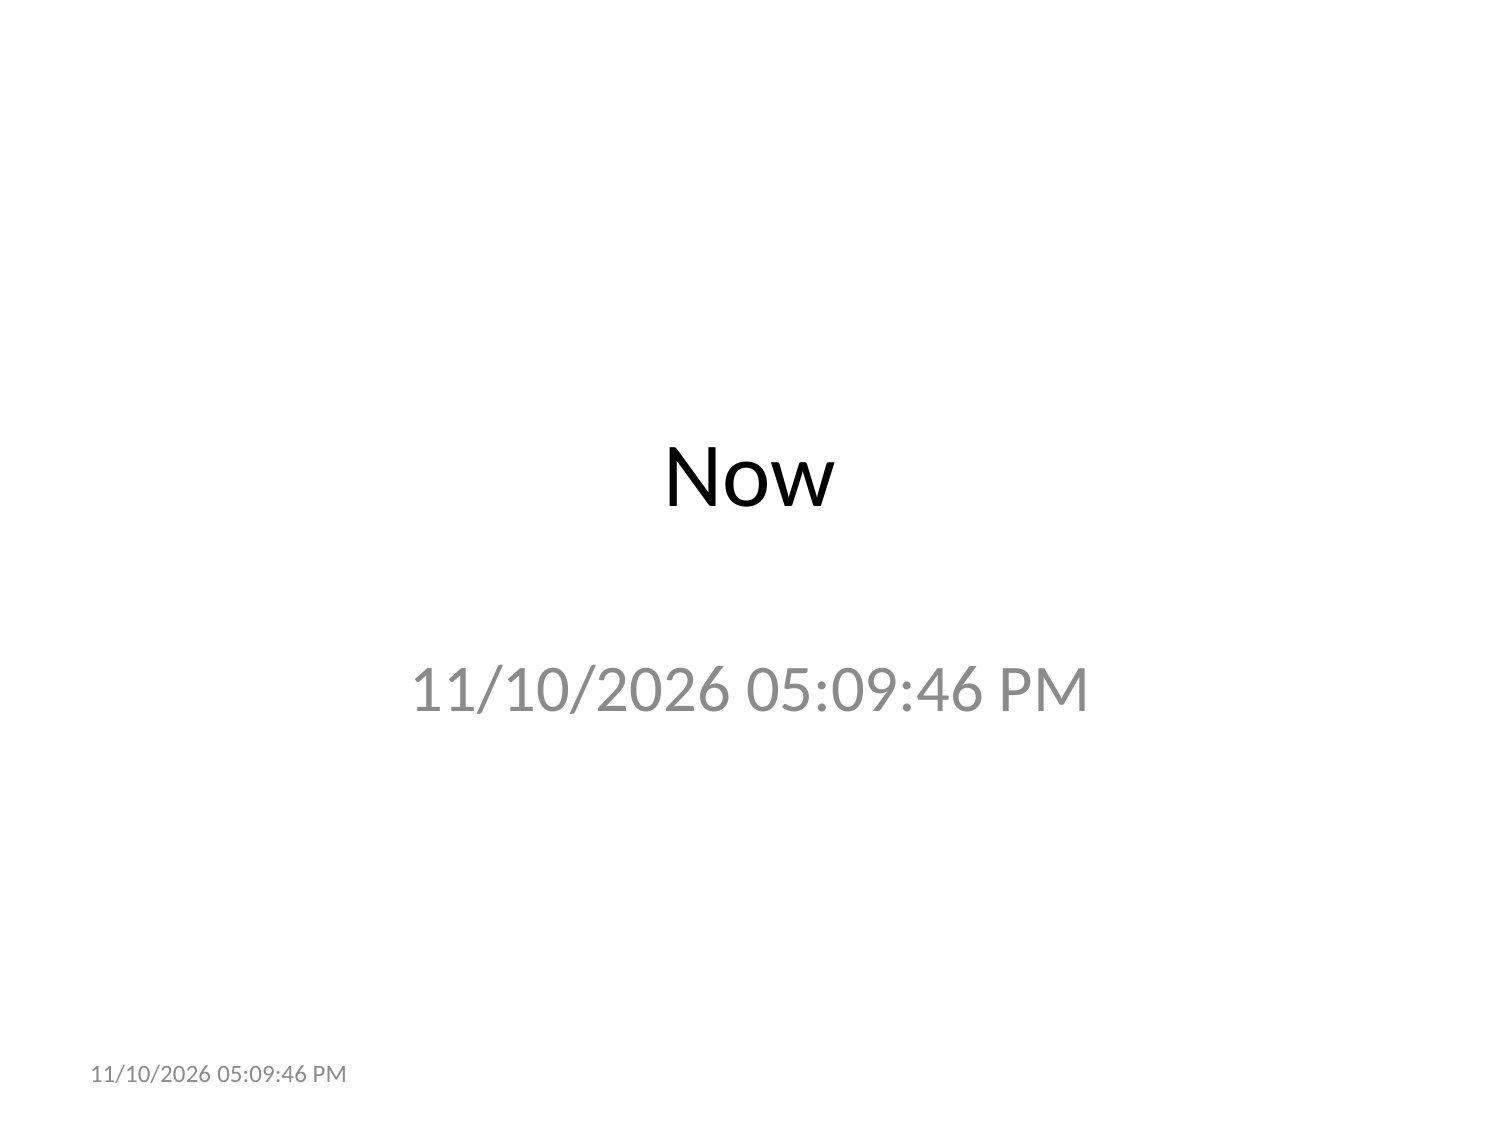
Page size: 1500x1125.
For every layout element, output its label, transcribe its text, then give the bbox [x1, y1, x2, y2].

subtitle 2011-12-19 10:20:04 AM [225, 637, 1275, 925]
title Now [112, 349, 1388, 591]
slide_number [75, 1042, 425, 1103]
